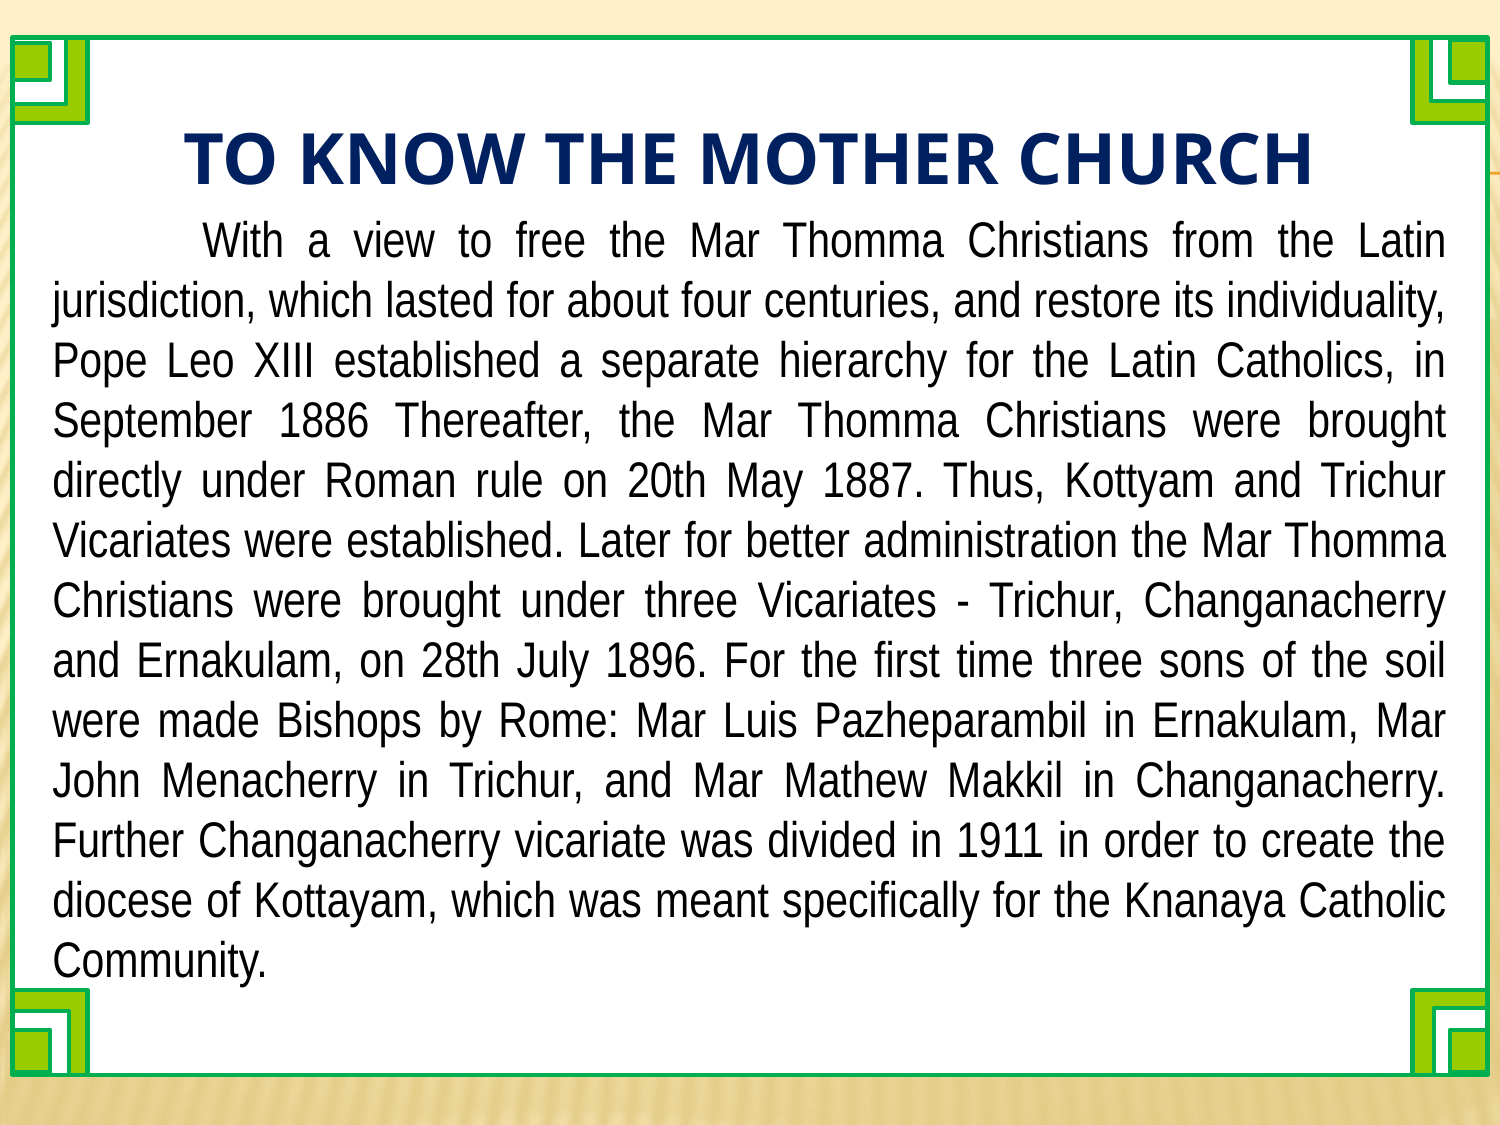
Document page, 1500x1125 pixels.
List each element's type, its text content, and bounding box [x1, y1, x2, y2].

text_box [1433, 35, 1490, 87]
list With a view to free the Mar Thomma Christians from the Latin jurisdiction, which lasted for about four centuries, and restore its individuality, Pope Leo XIII established a separate hierarchy for the Latin Catholics, in September 1886 Thereafter, the Mar Thomma Christians were brought directly under Roman rule on 20th May 1887. Thus, Kottyam and Trichur Vicariates were established. Later for better administration the Mar Thomma Christians were brought under three Vicariates - Trichur, Changanacherry and Ernakulam, on 28th July 1896. For the first time three sons of the soil were made Bishops by Rome: Mar Luis Pazheparambil in Ernakulam, Mar John Menacherry in Trichur, and Mar Mathew Makkil in Changanacherry. Further Changanacherry vicariate was divided in 1911 in order to create the diocese of Kottayam, which was meant specifically for the Knanaya Catholic Community. [37, 200, 1463, 797]
text_box [1410, 35, 1490, 125]
text_box [90, 35, 1410, 87]
text_box [10, 35, 64, 87]
text_box [10, 35, 90, 125]
text_box [1410, 988, 1490, 1077]
text_box [10, 988, 90, 1077]
text_box [10, 41, 52, 82]
text_box [10, 1028, 52, 1074]
text_box [1448, 38, 1490, 85]
text_box [1448, 1028, 1490, 1074]
title To Know the Mother Church [0, 87, 1500, 225]
text_box [10, 225, 1490, 1077]
